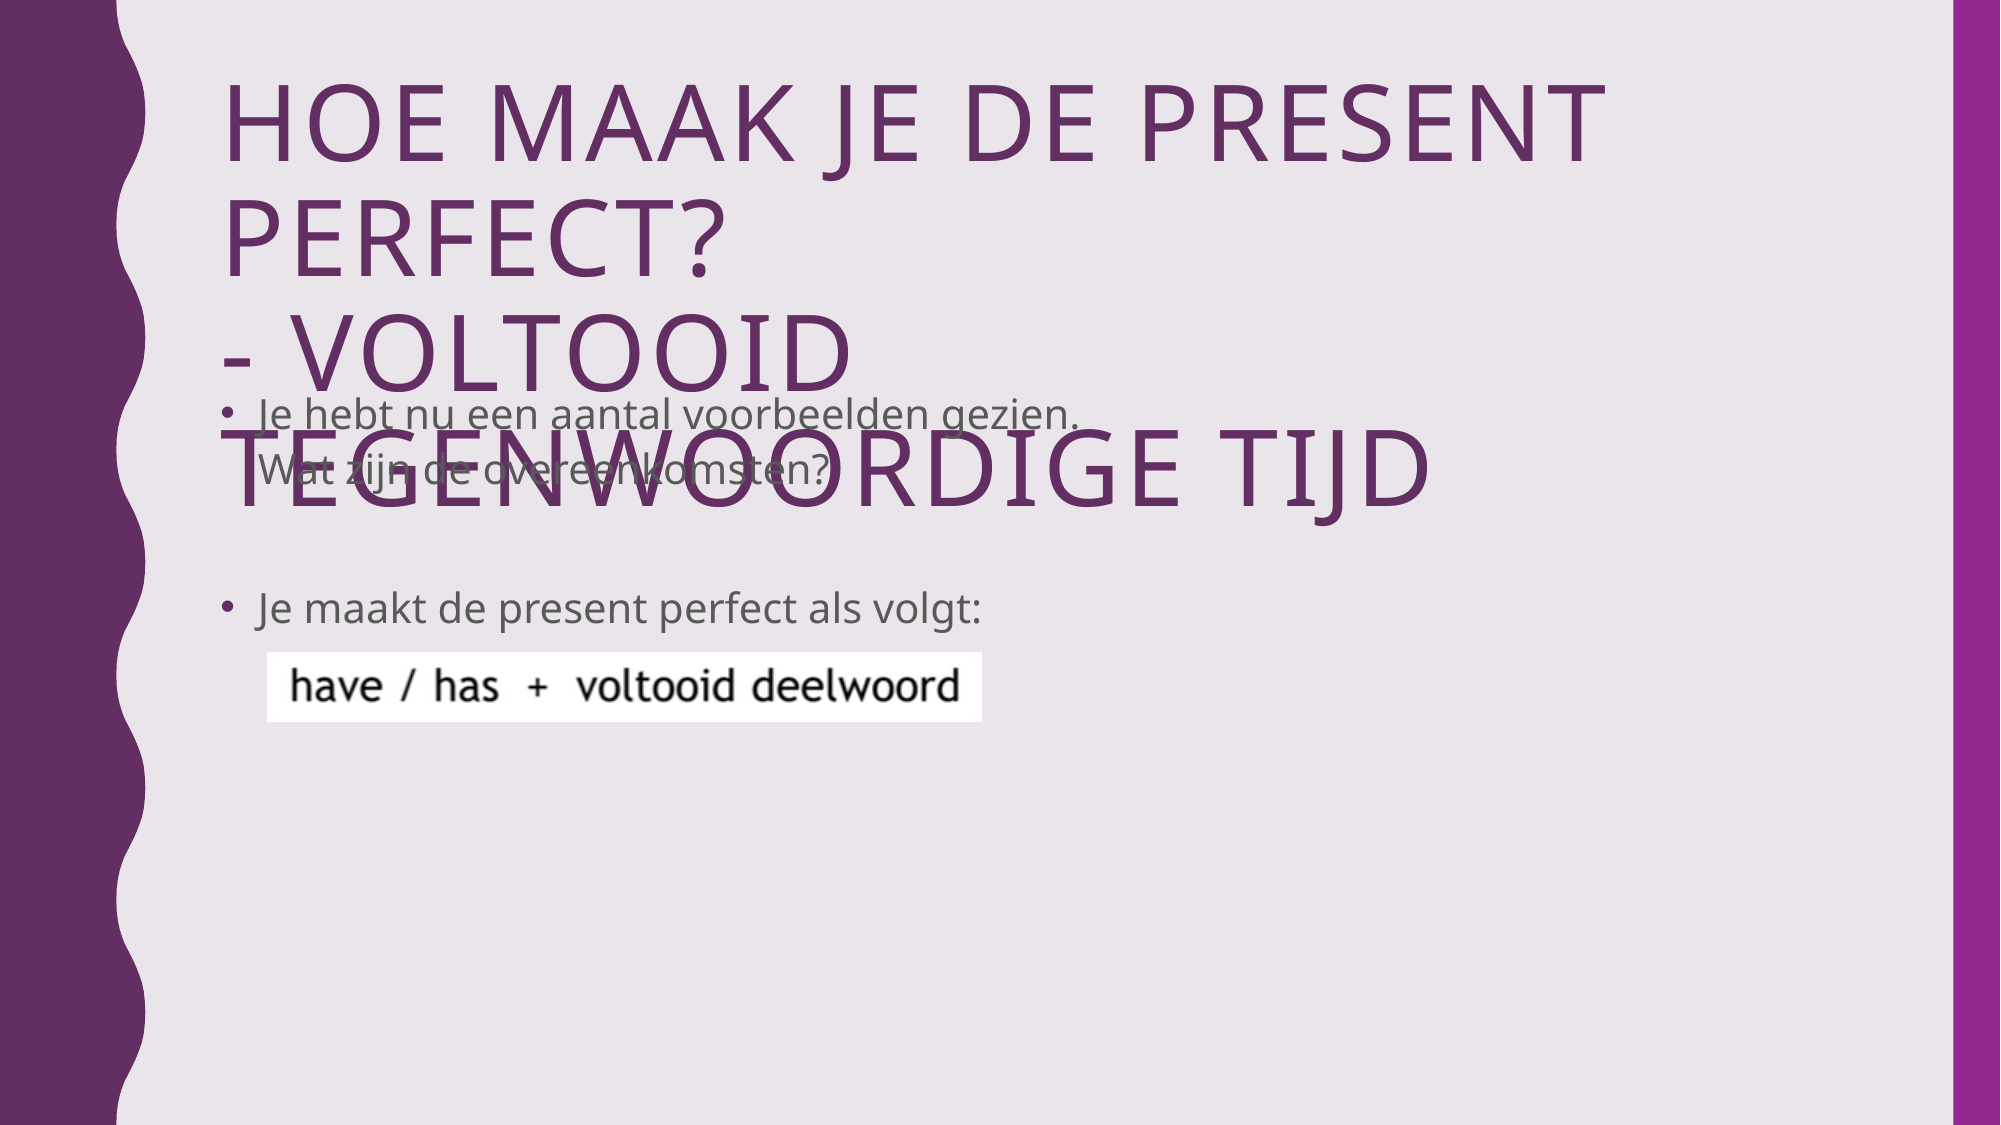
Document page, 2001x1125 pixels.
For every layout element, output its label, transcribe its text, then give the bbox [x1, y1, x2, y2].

list Je hebt nu een aantal voorbeelden gezien. Wat zijn de overeenkomsten? Je maakt de present perfect als volgt: [205, 375, 1875, 965]
picture [267, 652, 983, 722]
title Hoe maak je de Present perfect? - voltooid tegenwoordige tijd [205, 62, 1875, 308]
